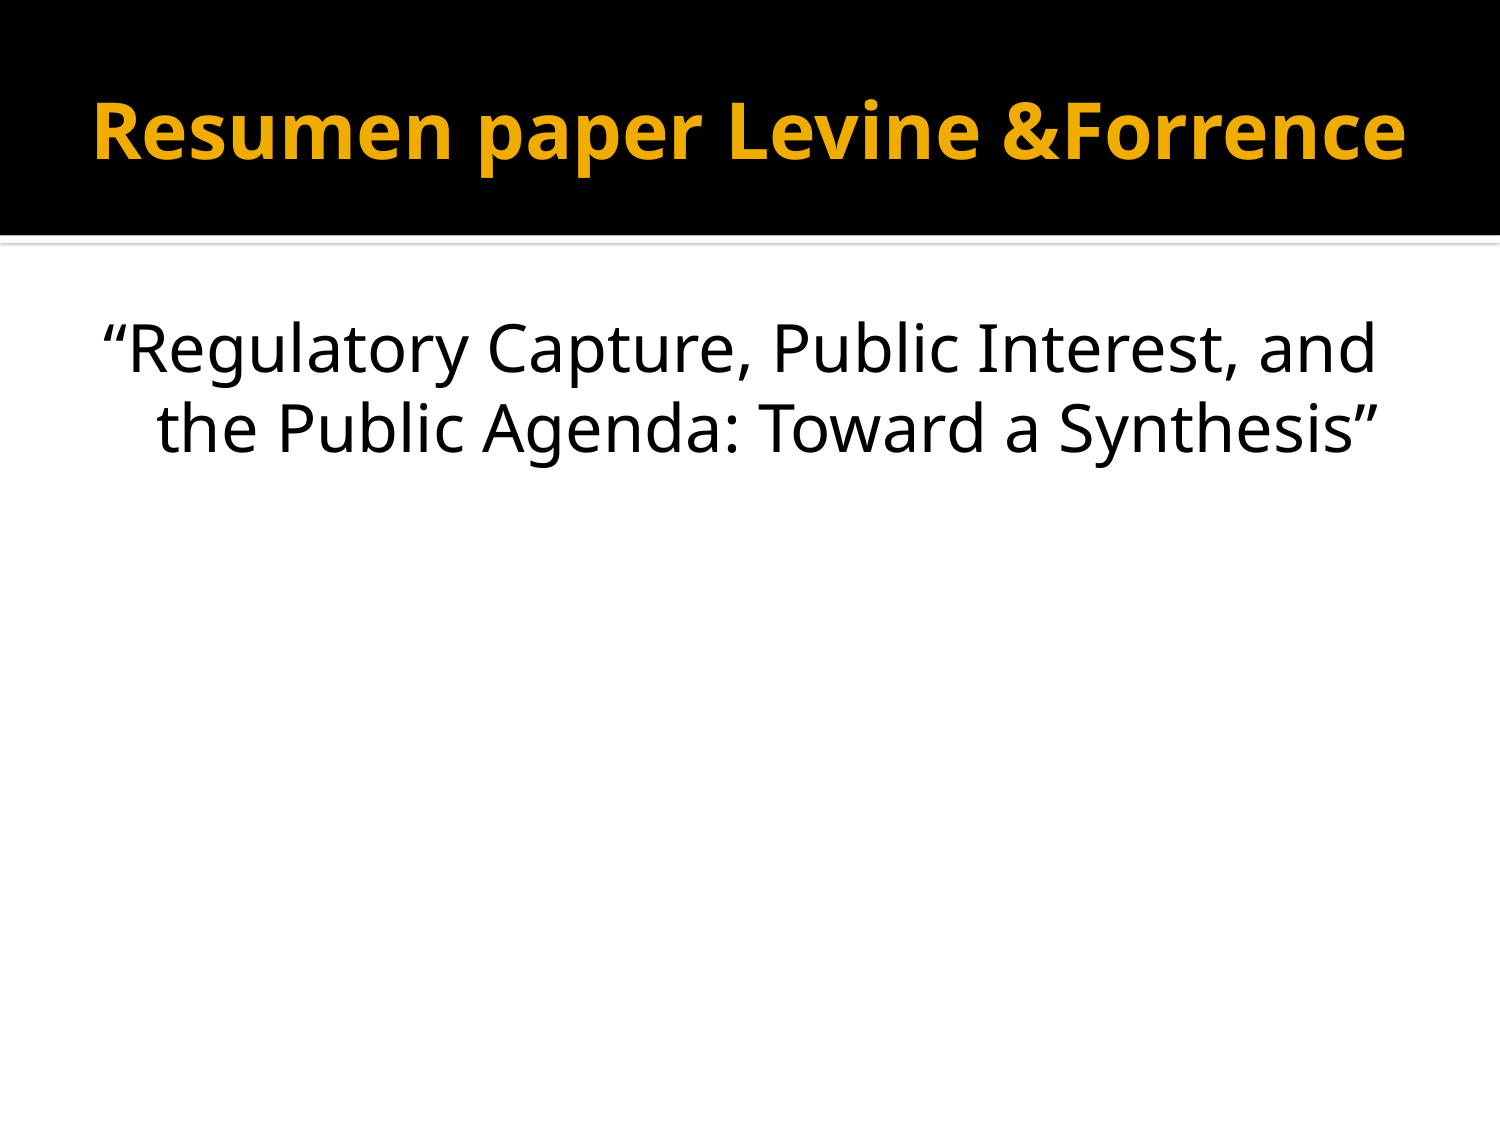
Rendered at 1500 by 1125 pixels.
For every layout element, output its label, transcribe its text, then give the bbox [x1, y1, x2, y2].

list “Regulatory Capture, Public Interest, and the Public Agenda: Toward a Synthesis” [75, 291, 1425, 1050]
title Resumen paper Levine &Forrence [75, 25, 1425, 231]
